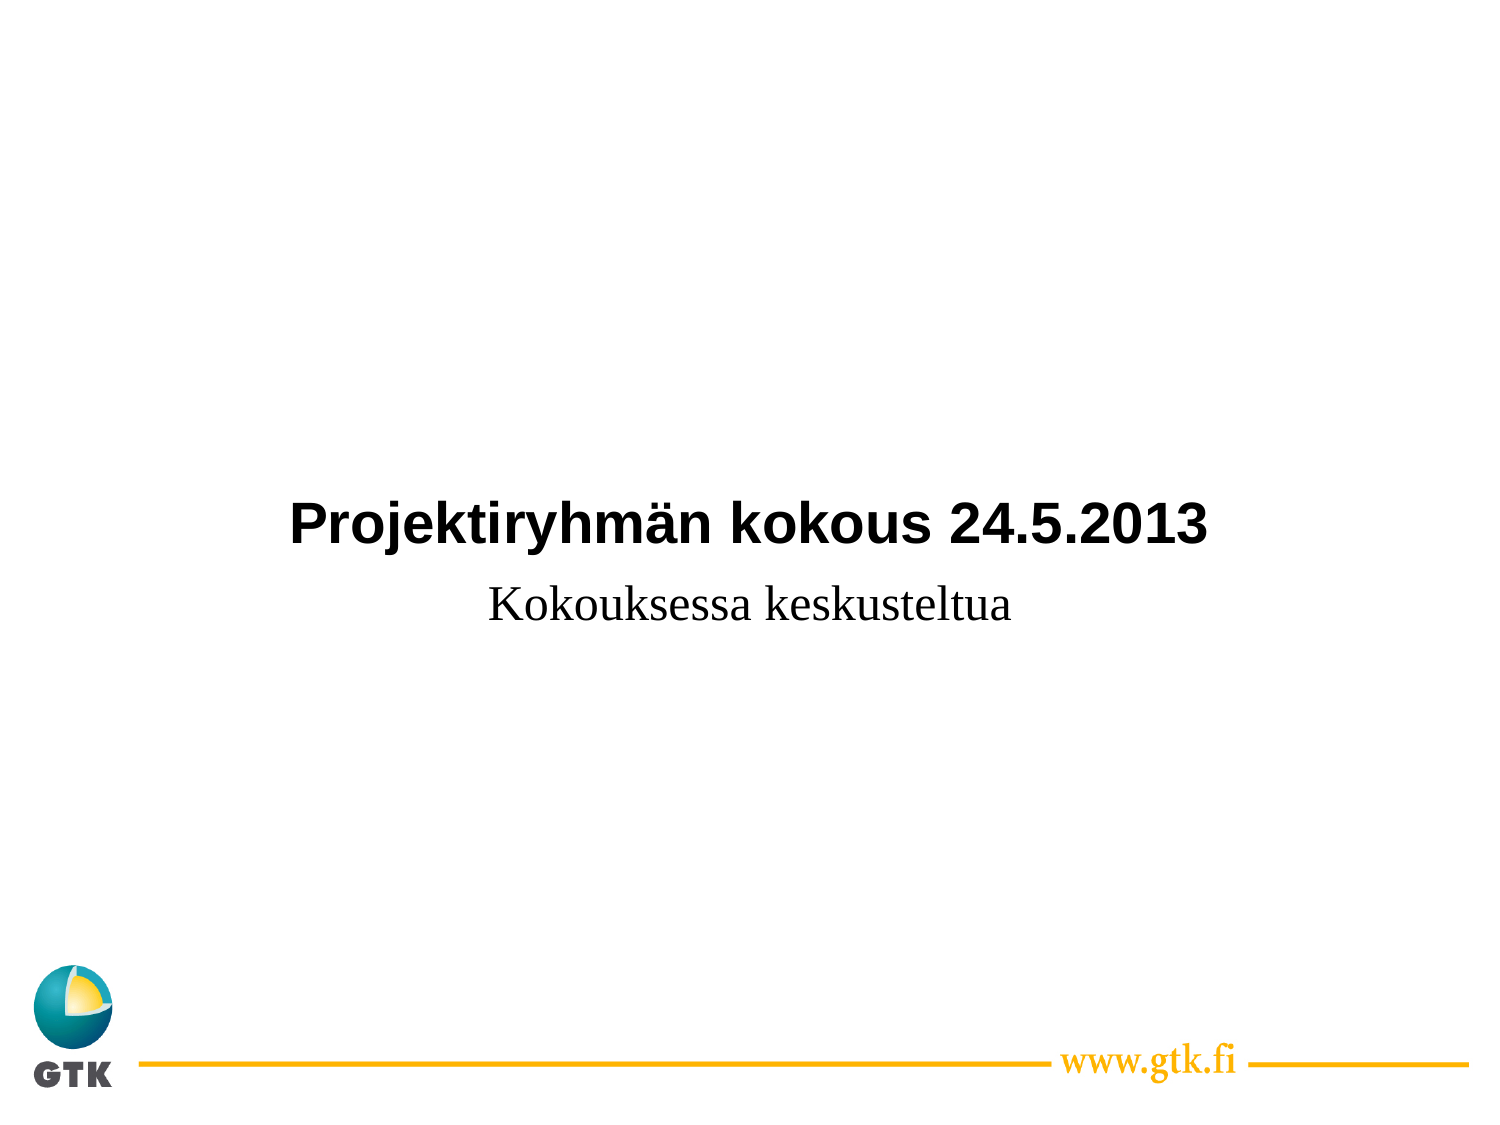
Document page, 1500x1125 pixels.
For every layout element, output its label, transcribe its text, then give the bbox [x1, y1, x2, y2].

picture [131, 1032, 1478, 1092]
subtitle Kokouksessa keskusteltua [117, 562, 1383, 823]
title Projektiryhmän kokous 24.5.2013 [117, 397, 1383, 562]
picture [28, 952, 118, 1094]
